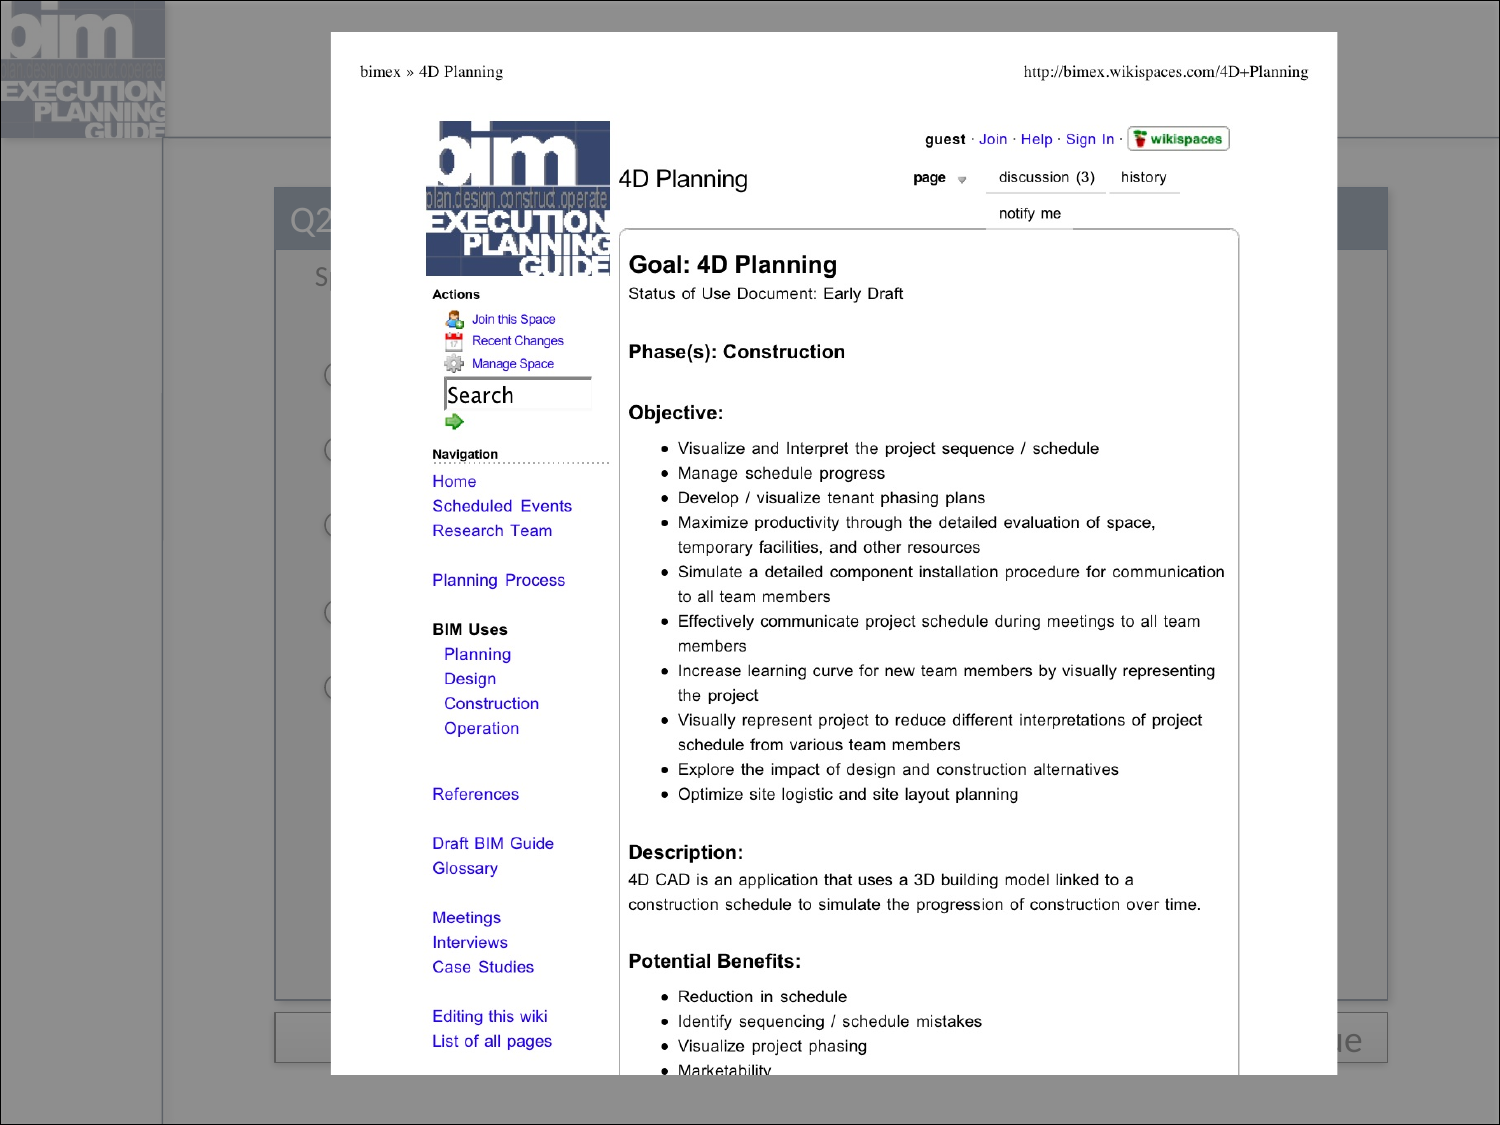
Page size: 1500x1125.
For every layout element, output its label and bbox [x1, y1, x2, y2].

picture [0, 0, 166, 138]
picture [330, 0, 1338, 1076]
text_box [0, 0, 1500, 1125]
